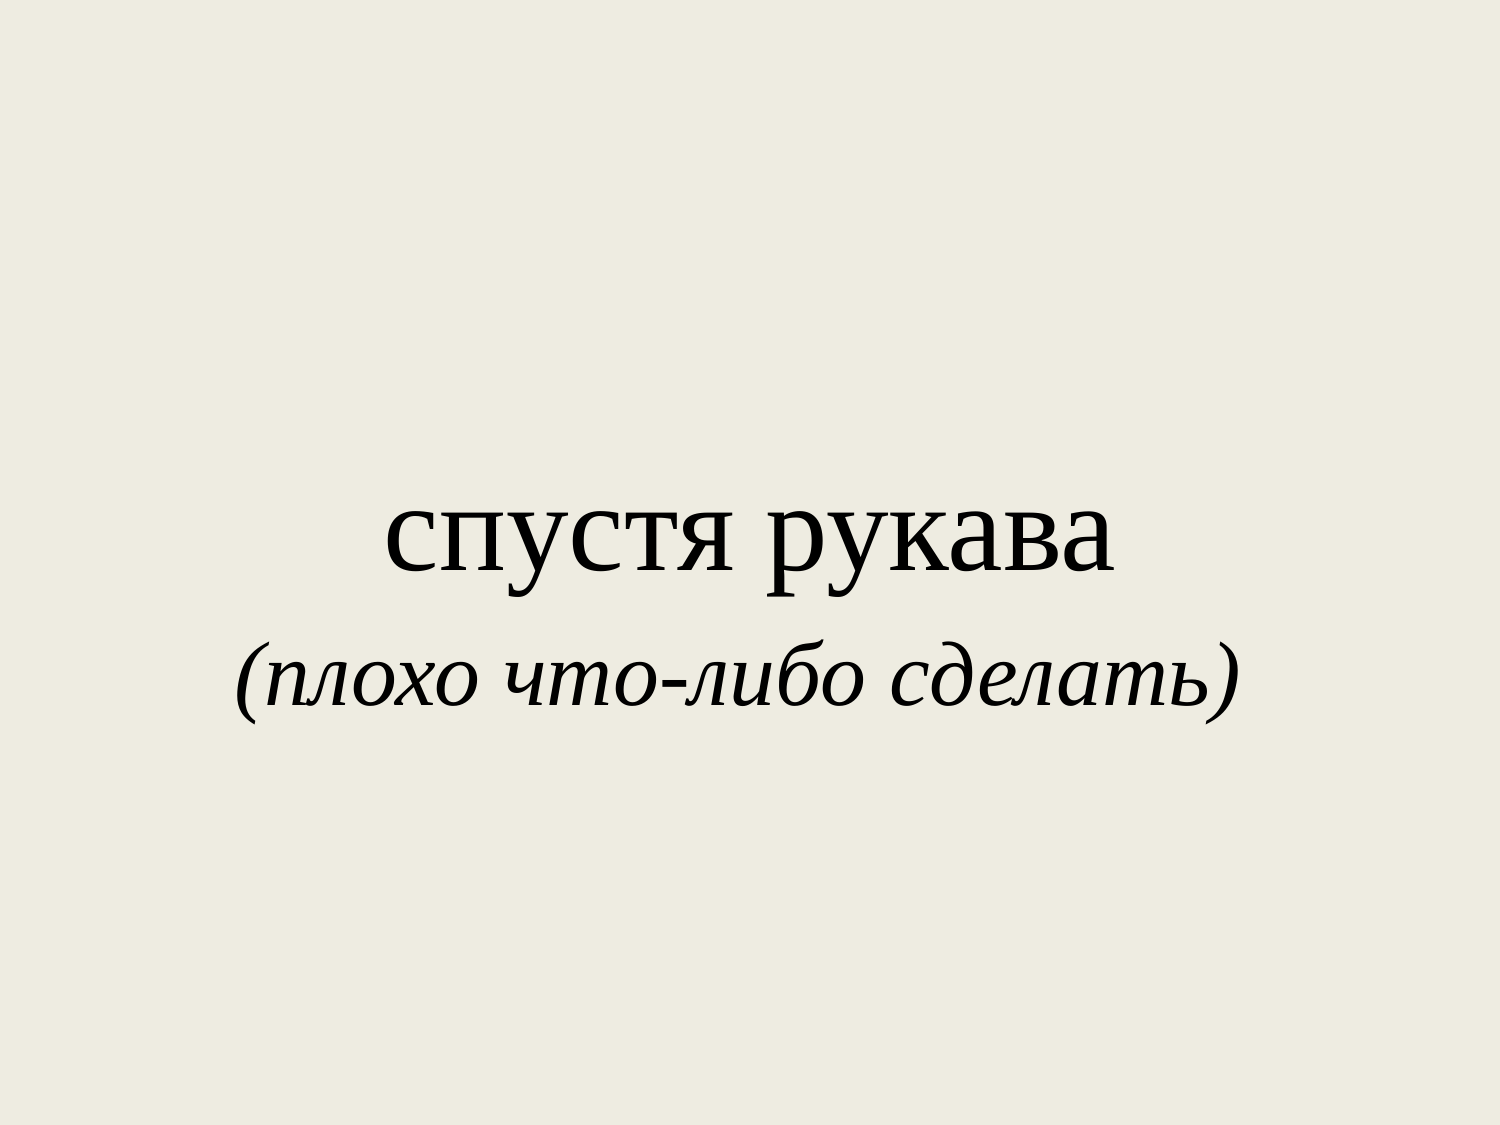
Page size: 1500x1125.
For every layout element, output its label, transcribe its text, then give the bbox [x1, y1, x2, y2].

list спустя рукава (плохо что-либо сделать) [75, 262, 1425, 1005]
